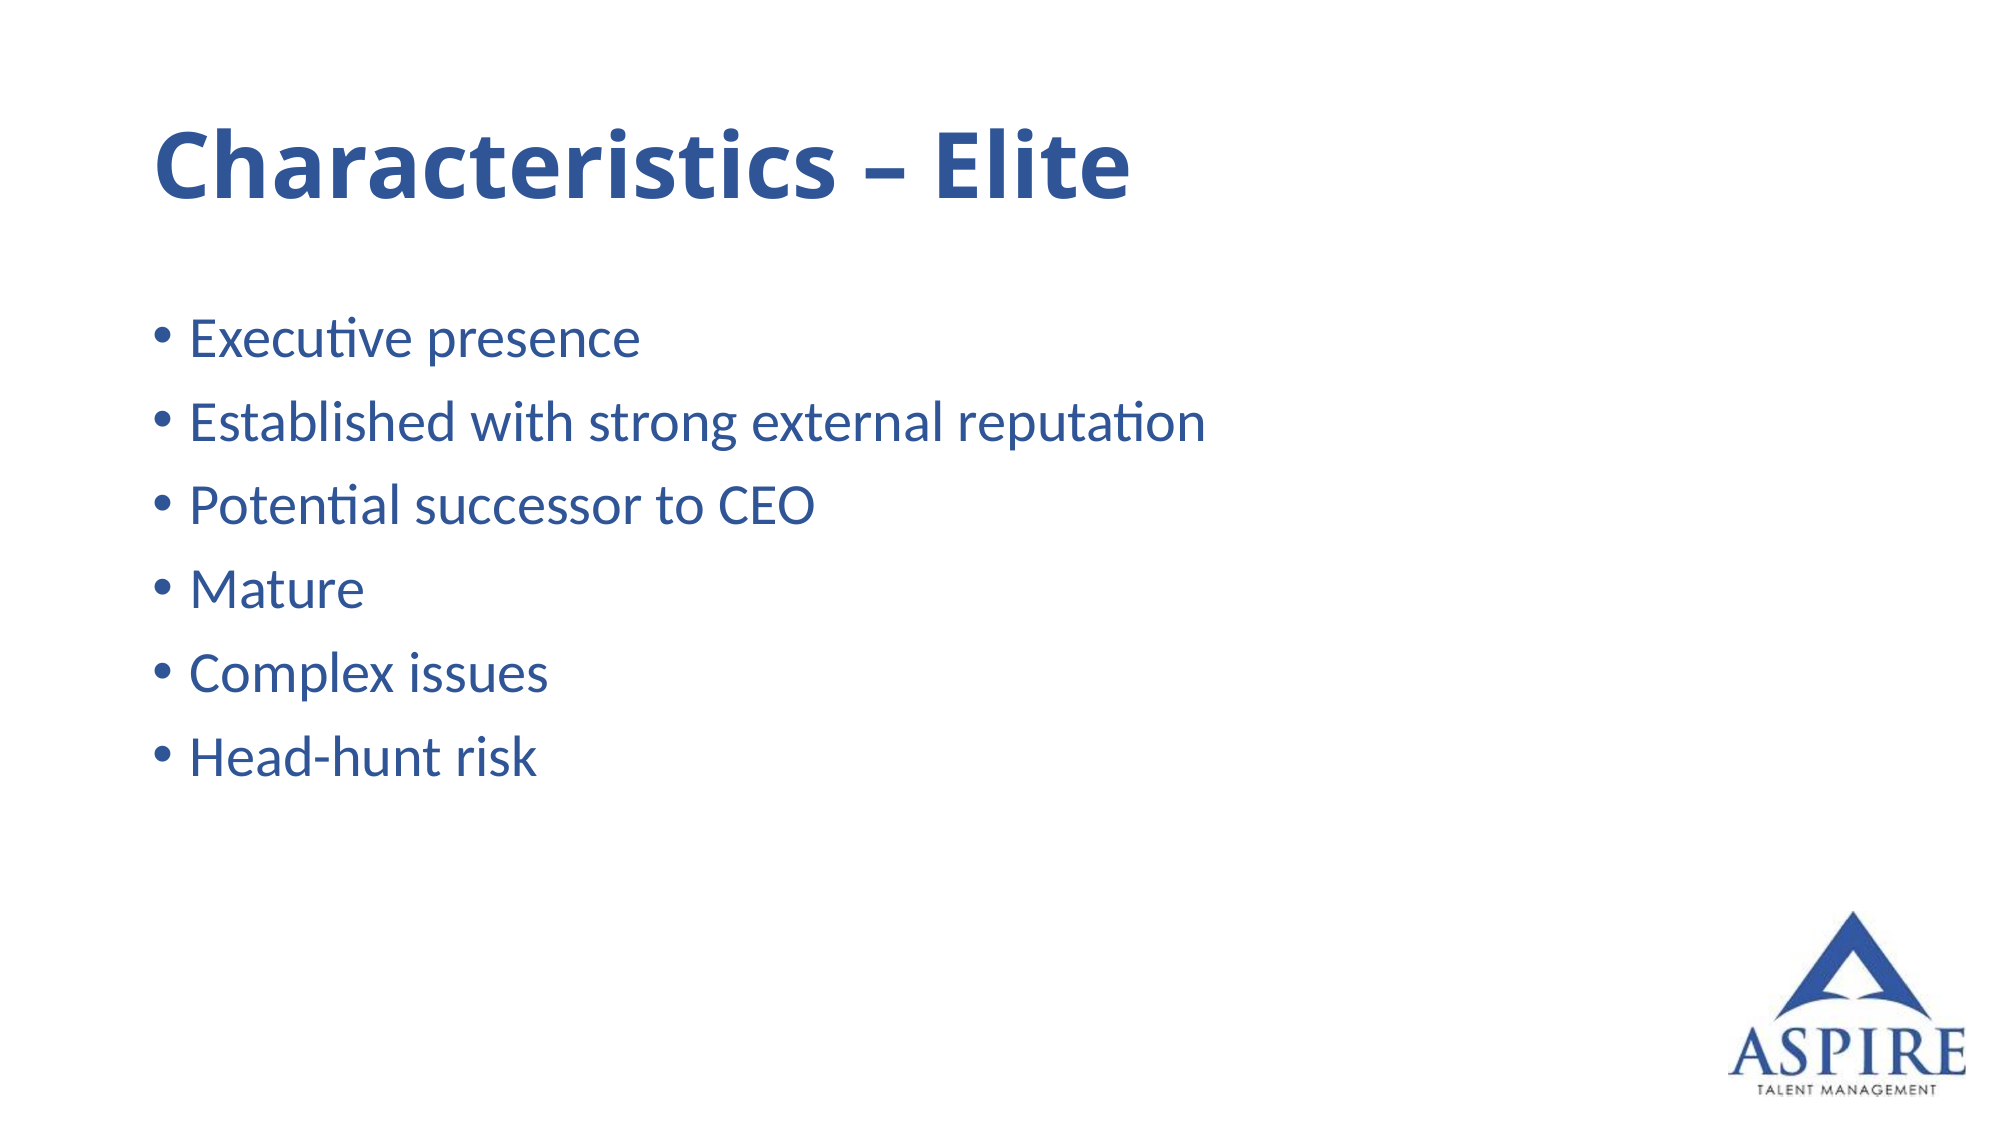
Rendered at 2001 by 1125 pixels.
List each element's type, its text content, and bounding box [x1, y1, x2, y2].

title Characteristics – Elite [137, 59, 1863, 278]
picture [1728, 911, 1966, 1097]
list Executive presence Established with strong external reputation Potential successor to CEO Mature Complex issues Head-hunt risk [137, 299, 1863, 1014]
